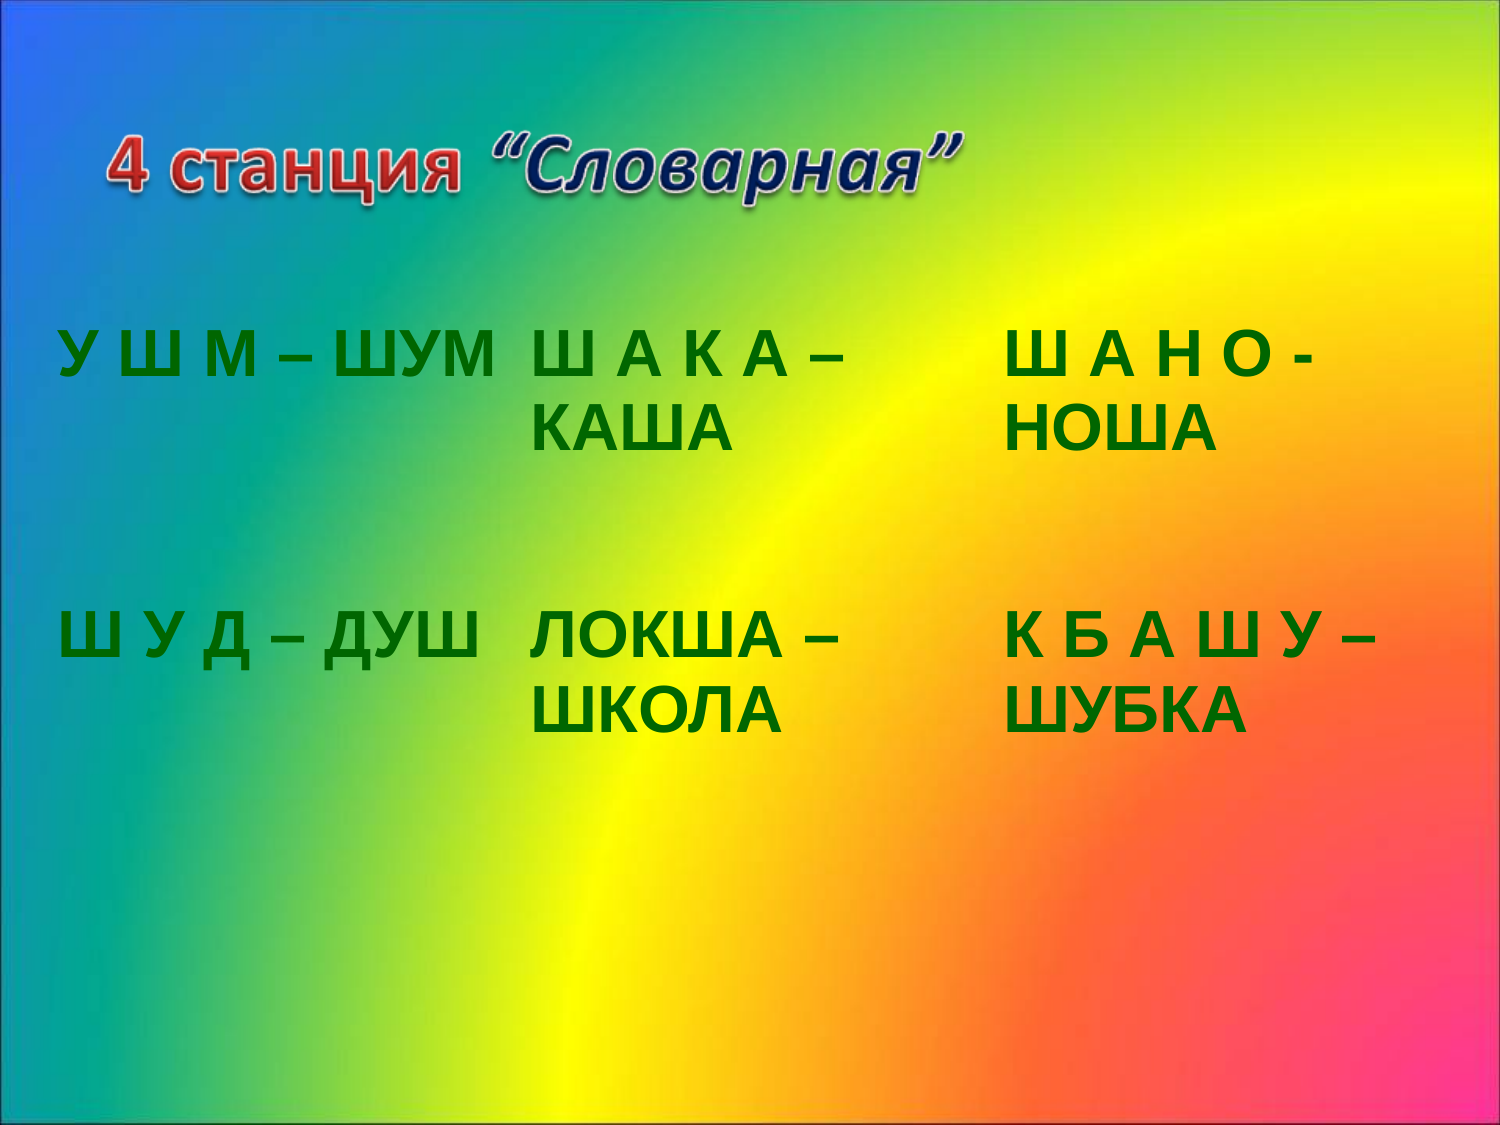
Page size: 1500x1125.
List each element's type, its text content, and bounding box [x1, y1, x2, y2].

table_cell ЛОКША – ШКОЛА [520, 586, 992, 867]
table_header Ш А Н О - НОША [992, 305, 1465, 586]
table_header У Ш М – ШУМ [47, 305, 520, 586]
table_header Ш А К А – КАША [520, 305, 992, 586]
table_cell К Б А Ш У – ШУБКА [992, 586, 1465, 867]
table_cell Ш У Д – ДУШ [47, 586, 520, 867]
picture [0, 1, 1500, 1125]
